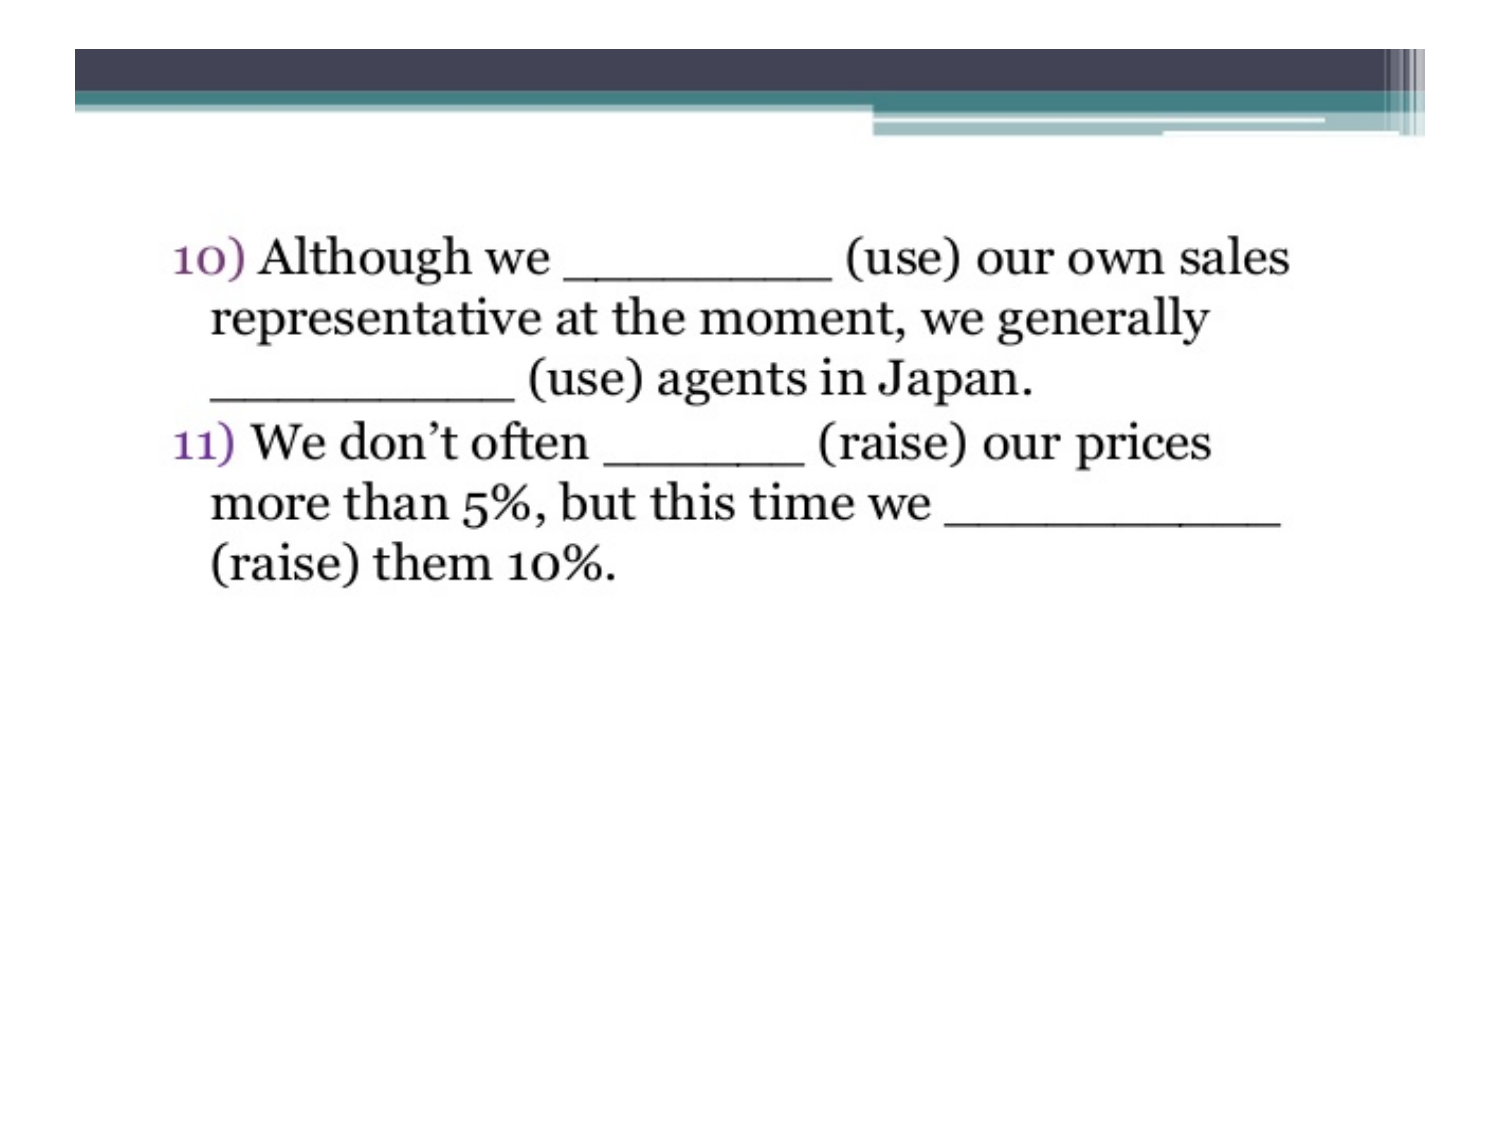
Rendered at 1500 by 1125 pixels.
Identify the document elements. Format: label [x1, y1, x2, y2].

picture [74, 49, 1426, 1013]
